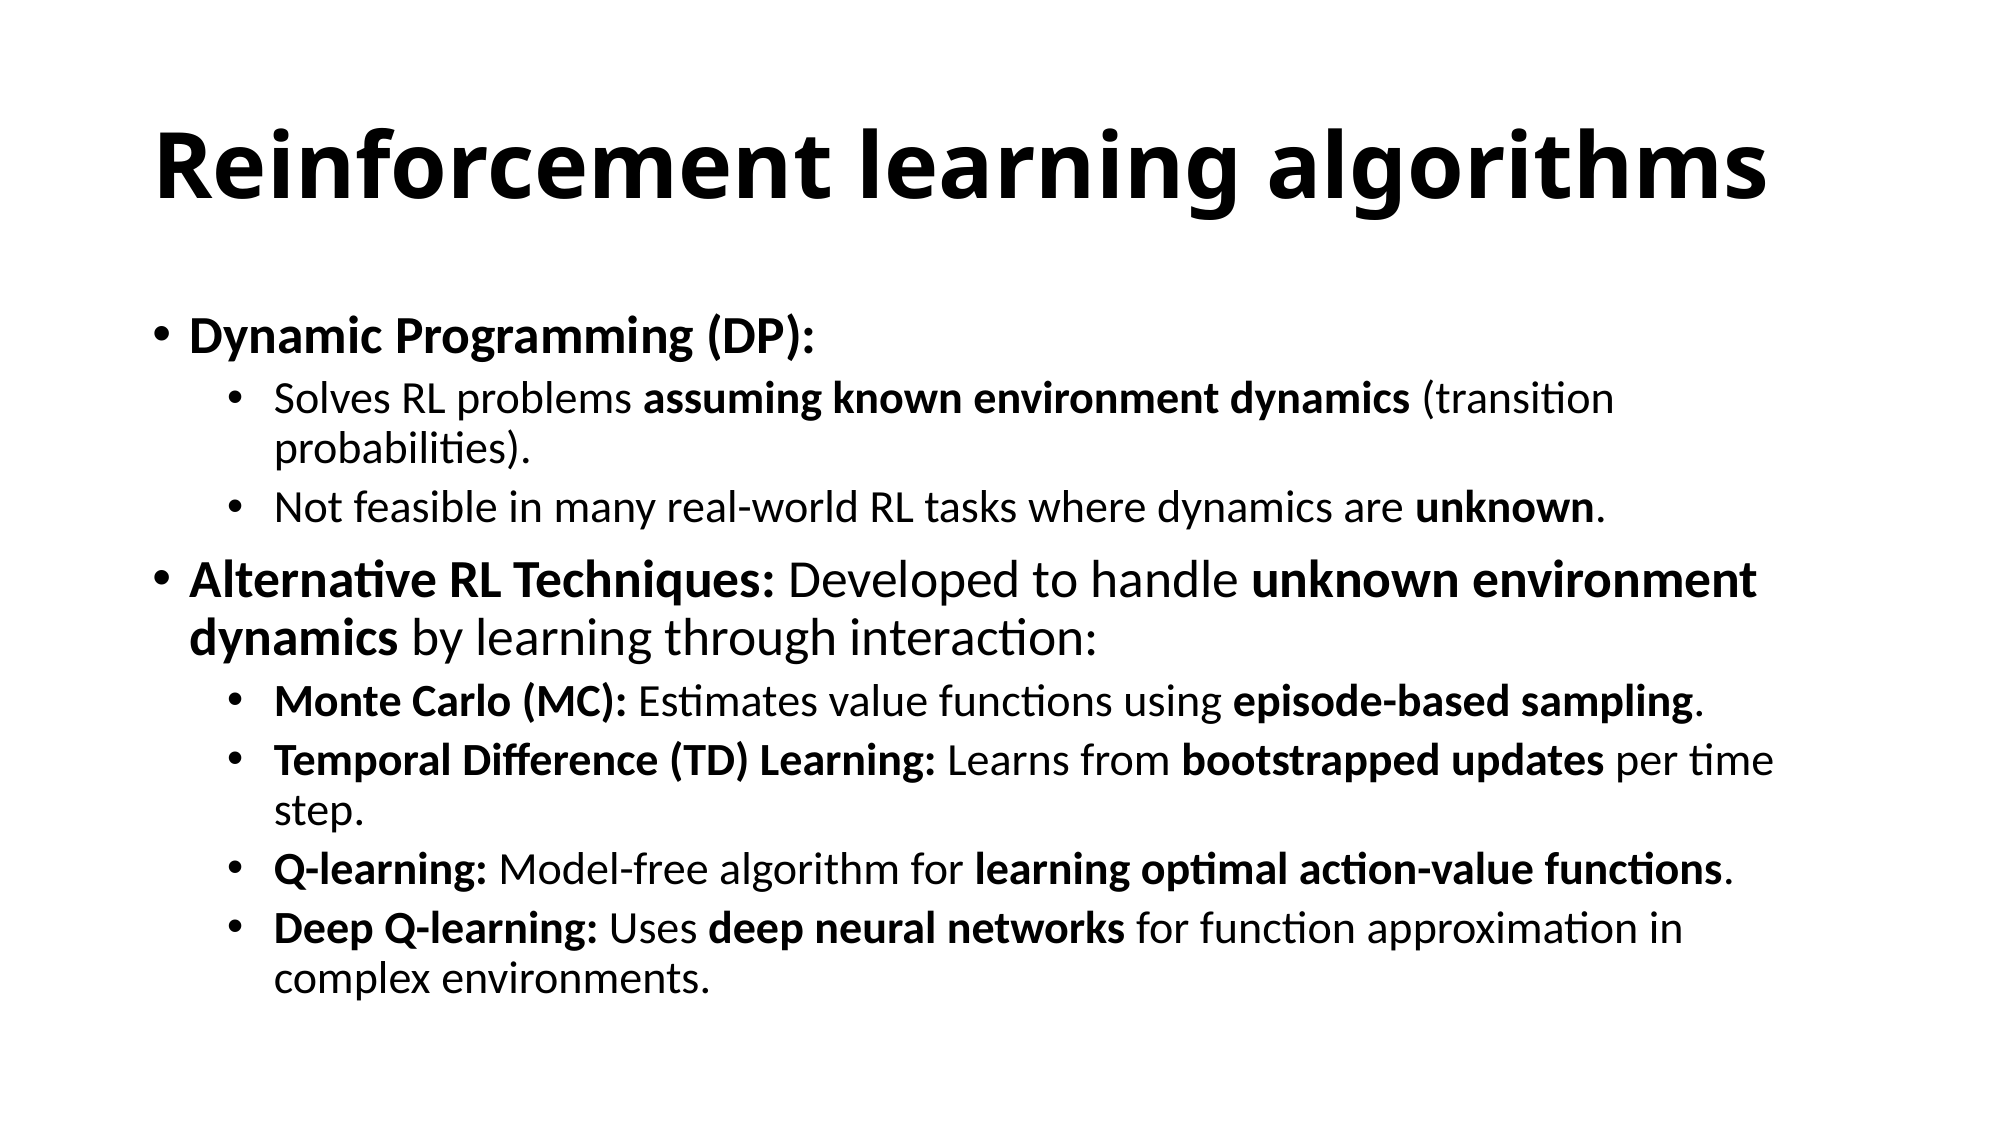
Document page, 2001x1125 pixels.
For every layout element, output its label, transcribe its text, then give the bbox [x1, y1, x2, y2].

list Dynamic Programming (DP): Solves RL problems assuming known environment dynamics (transition probabilities). Not feasible in many real-world RL tasks where dynamics are unknown. Alternative RL Techniques: Developed to handle unknown environment dynamics by learning through interaction: Monte Carlo (MC): Estimates value functions using episode-based sampling. Temporal Difference (TD) Learning: Learns from bootstrapped updates per time step. Q-learning: Model-free algorithm for learning optimal action-value functions. Deep Q-learning: Uses deep neural networks for function approximation in complex environments. [137, 299, 1863, 1014]
title Reinforcement learning algorithms [137, 59, 1863, 278]
